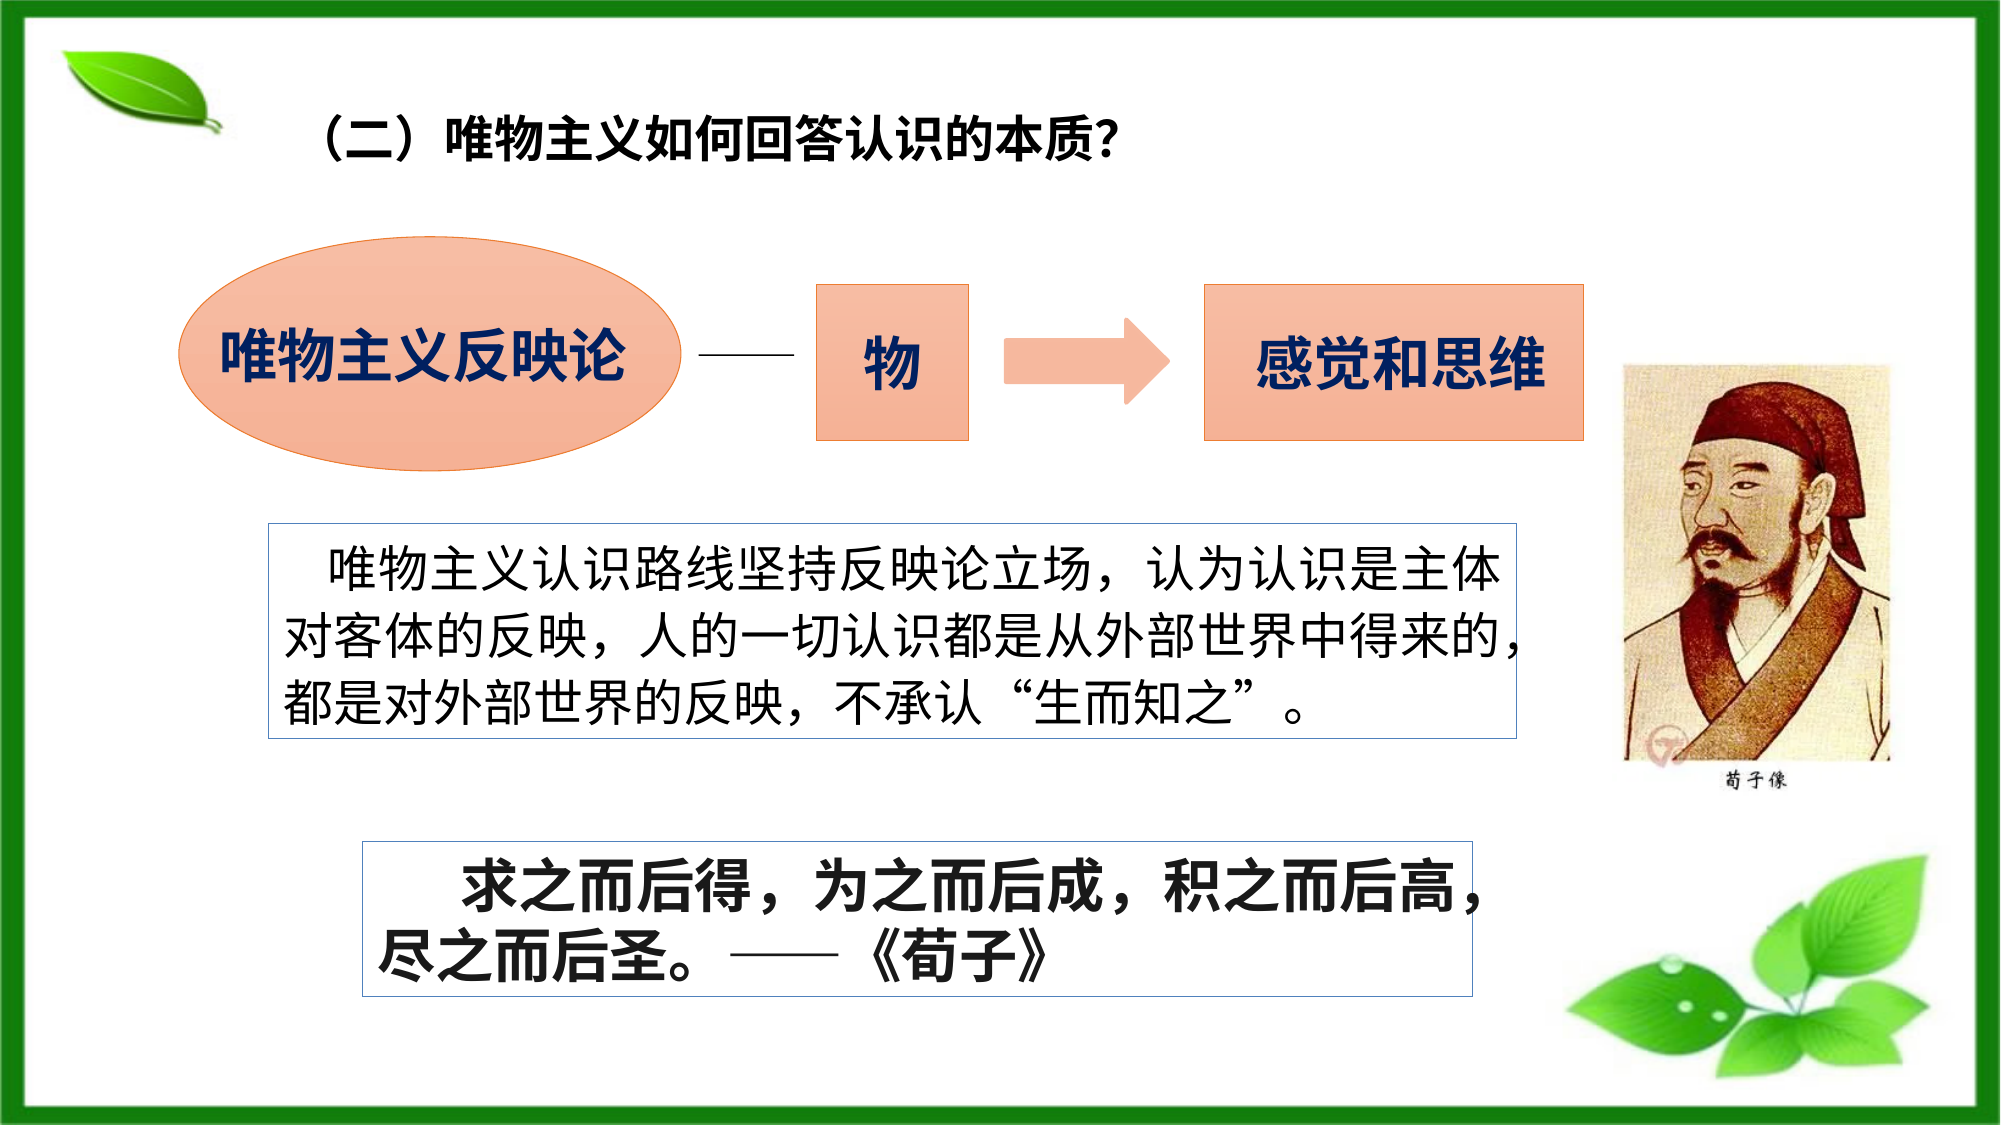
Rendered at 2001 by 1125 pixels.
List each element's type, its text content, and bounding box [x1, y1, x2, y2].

text_box （二）唯物主义如何回答认识的本质？ [280, 99, 1160, 175]
text_box 求之而后得，为之而后成，积之而后高，尽之而后圣。——《荀子》 [362, 841, 1473, 997]
text_box [1005, 319, 1168, 403]
text_box 物 [816, 284, 969, 441]
picture [0, 0, 2001, 1125]
text_box 唯物主义认识路线坚持反映论立场，认为认识是主体对客体的反映，人的一切认识都是从外部世界中得来的，都是对外部世界的反映，不承认“生而知之”。 [268, 523, 1517, 739]
text_box 感觉和思维 [1204, 284, 1584, 441]
text_box 唯物主义反映论 [178, 236, 681, 471]
